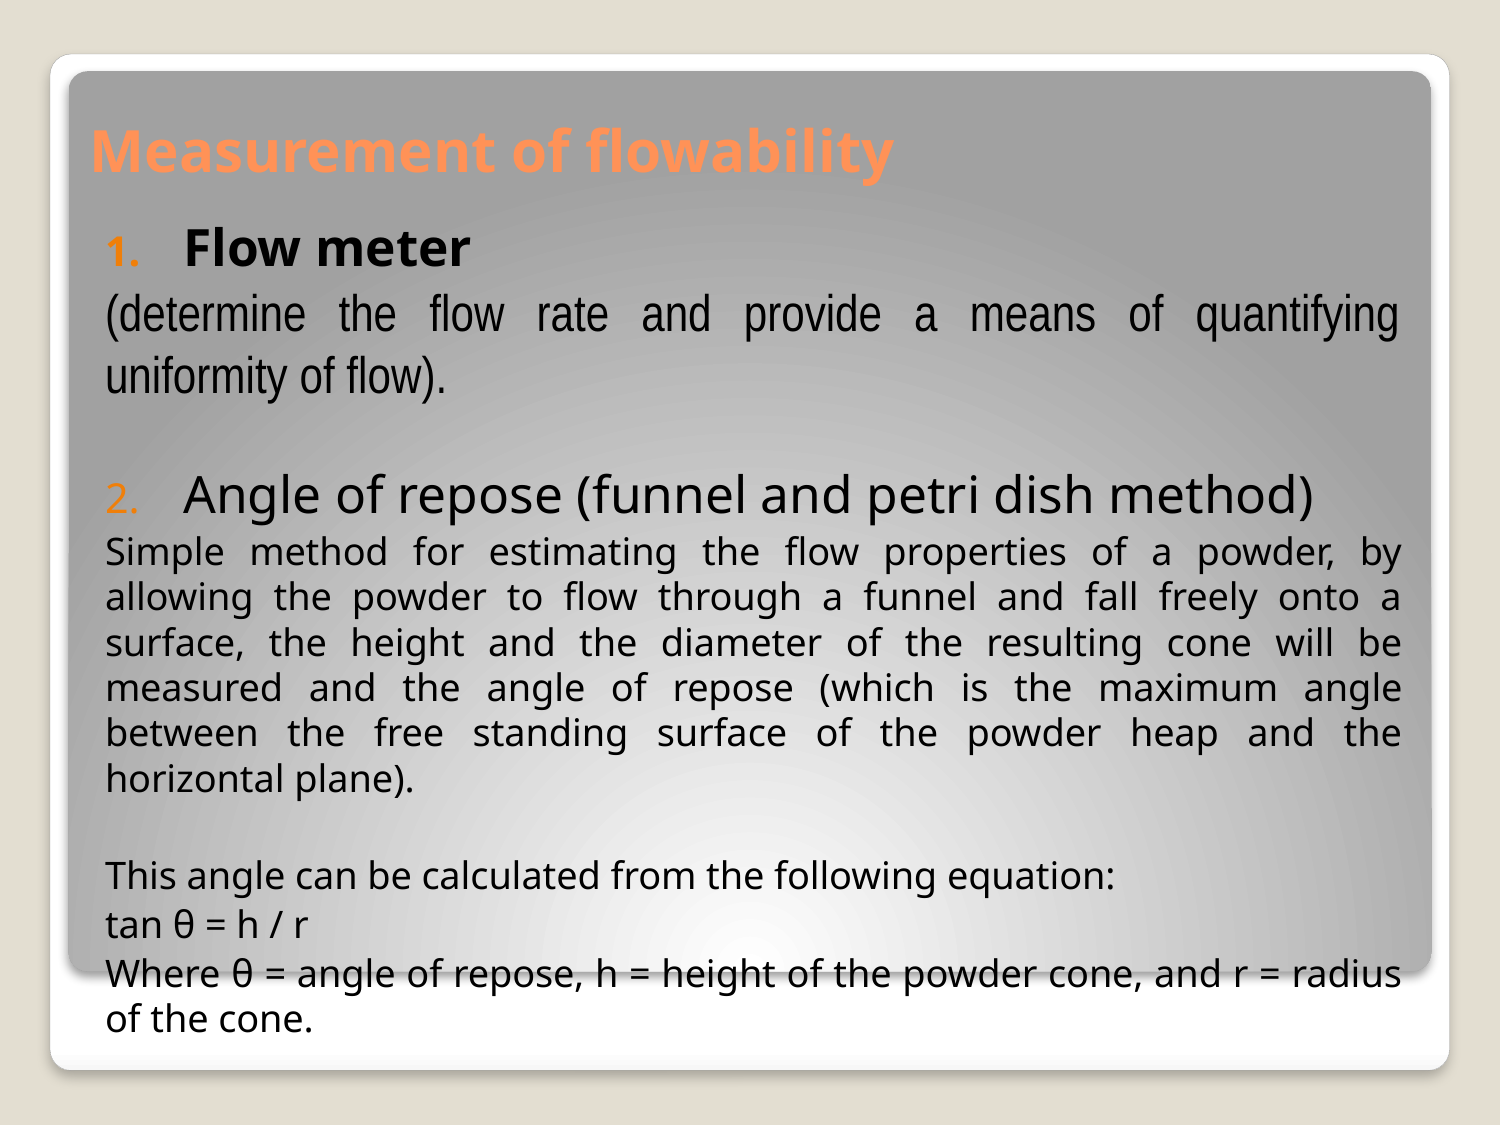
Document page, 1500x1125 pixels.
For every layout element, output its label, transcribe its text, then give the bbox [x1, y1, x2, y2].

list Flow meter (determine the flow rate and provide a means of quantifying uniformity of flow). Angle of repose (funnel and petri dish method) Simple method for estimating the flow properties of a powder, by allowing the powder to flow through a funnel and fall freely onto a surface, the height and the diameter of the resulting cone will be measured and the angle of repose (which is the maximum angle between the free standing surface of the powder heap and the horizontal plane). This angle can be calculated from the following equation: tan θ = h / r Where θ = angle of repose, h = height of the powder cone, and r = radius of the cone. [75, 200, 1418, 1050]
title Measurement of flowability [75, 62, 1418, 200]
